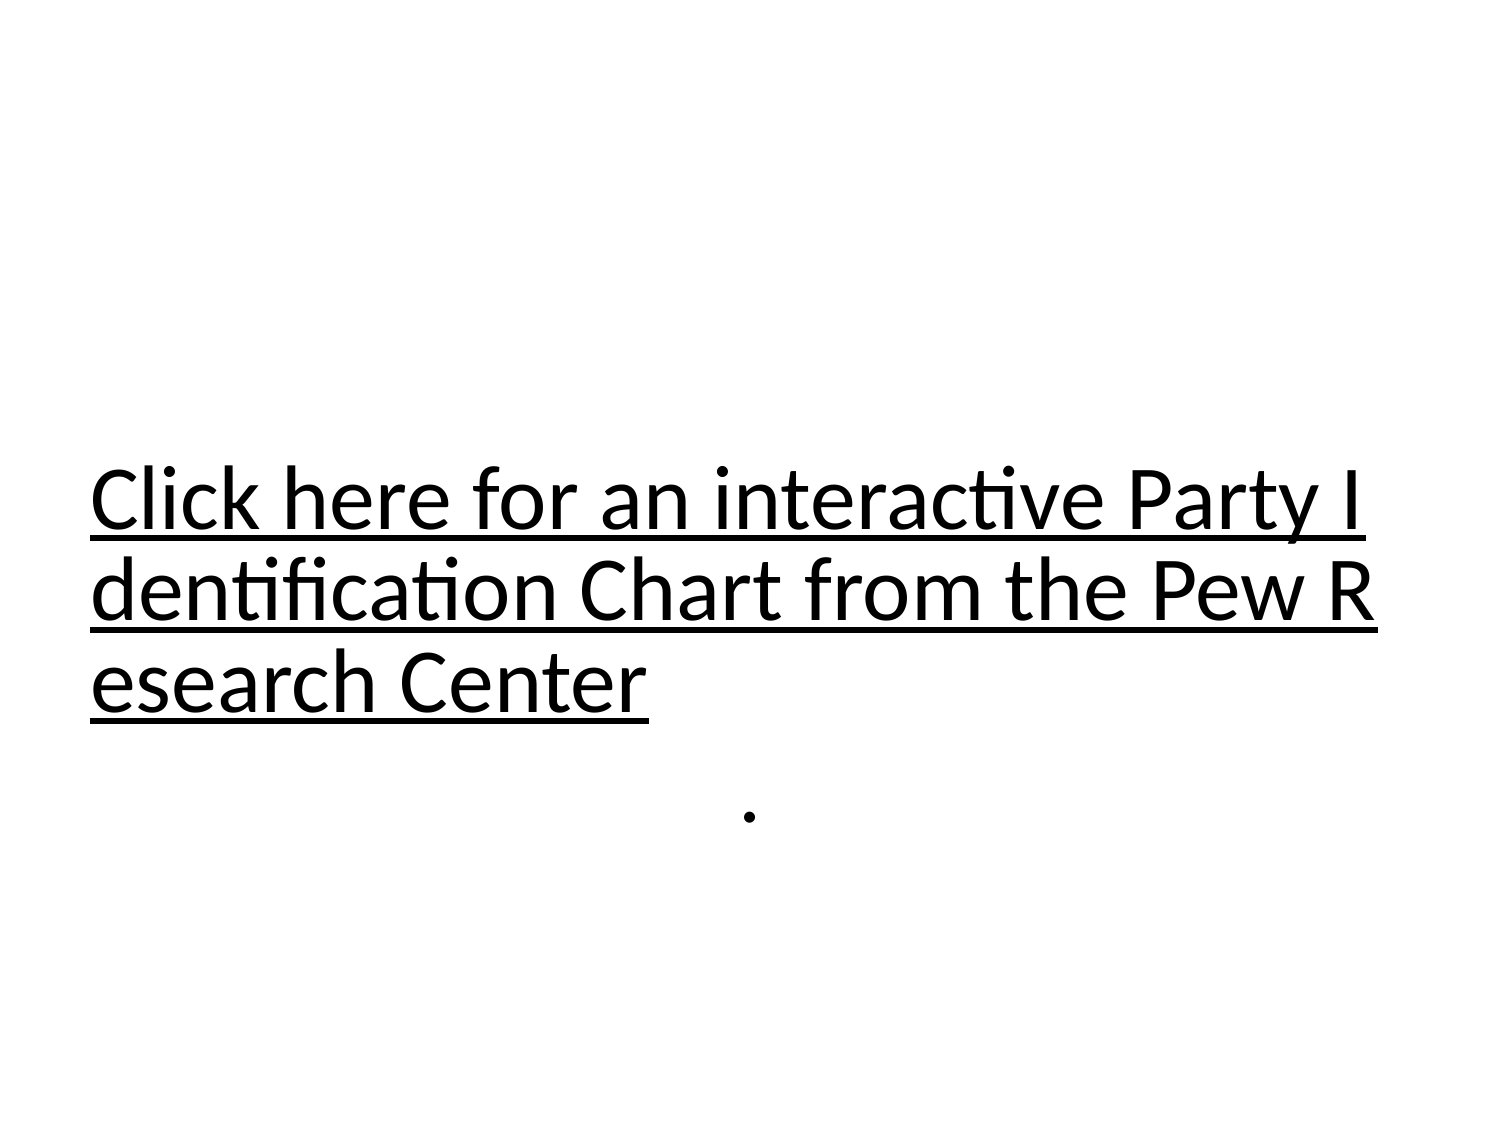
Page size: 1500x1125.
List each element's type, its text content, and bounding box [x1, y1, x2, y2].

title Click here for an interactive Party Identification Chart from the Pew Research Center. [74, 44, 1426, 1051]
